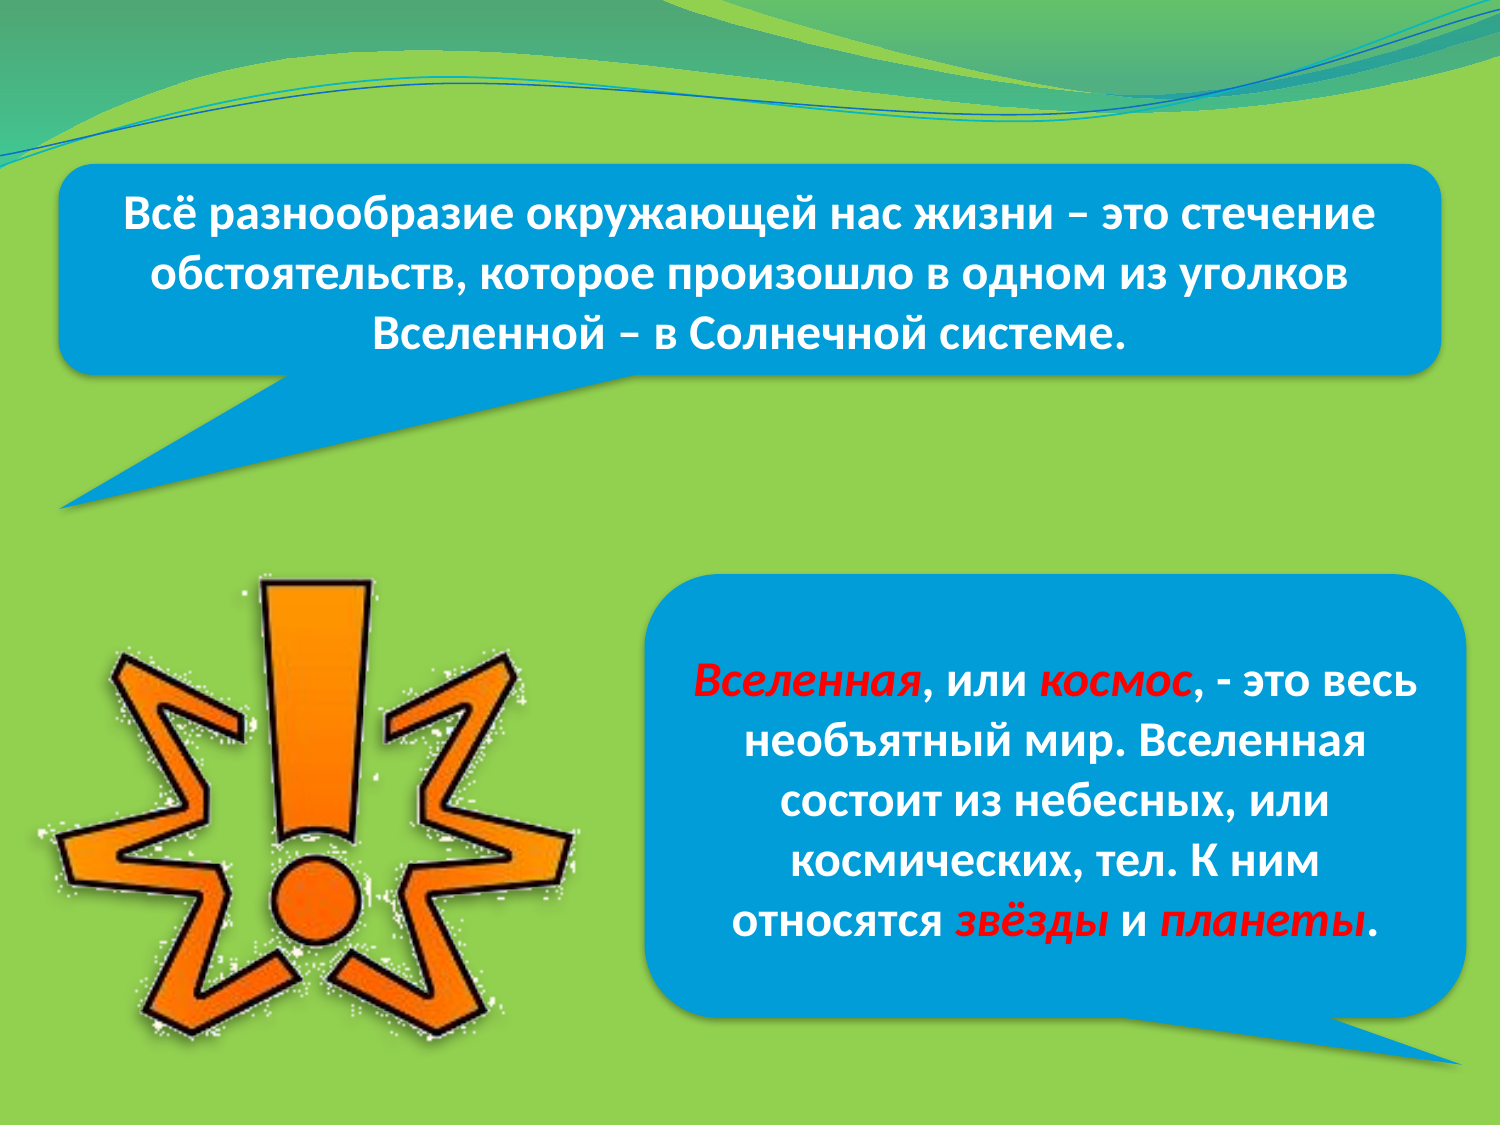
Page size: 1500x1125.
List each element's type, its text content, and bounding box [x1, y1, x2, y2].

picture [0, 550, 657, 1045]
text_box Вселенная, или космос, - это весь необъятный мир. Вселенная состоит из небесных, или космических, тел. К ним относятся звёзды и планеты. [662, 572, 1469, 1067]
text_box Всё разнообразие окружающей нас жизни – это стечение обстоятельств, которое произошло в одном из уголков Вселенной – в Солнечной системе. [56, 161, 1444, 512]
